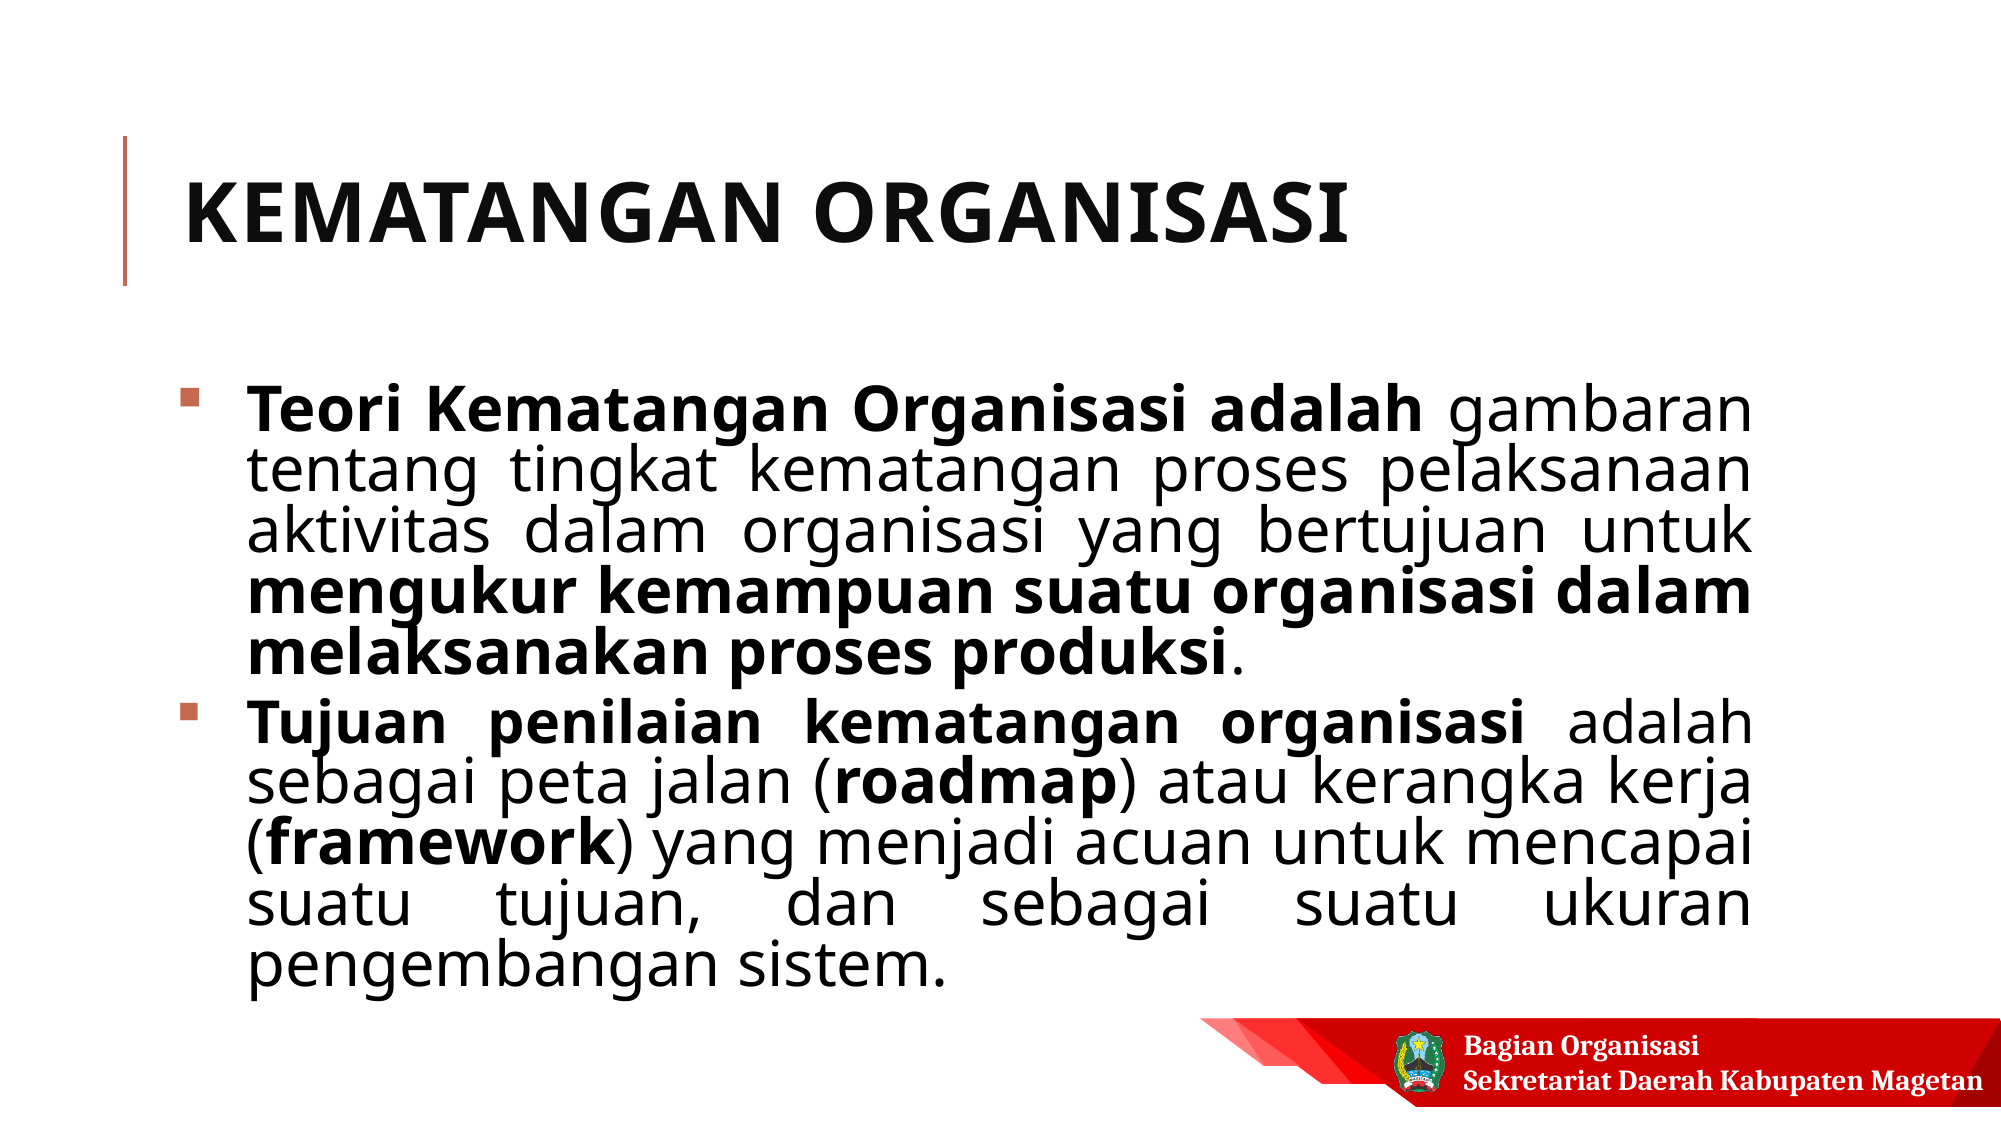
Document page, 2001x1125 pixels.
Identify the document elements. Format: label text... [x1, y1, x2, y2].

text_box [1199, 1015, 2000, 1108]
list Teori Kematangan Organisasi adalah gambaran tentang tingkat kematangan proses pelaksanaan aktivitas dalam organisasi yang bertujuan untuk mengukur kemampuan suatu organisasi dalam melaksanakan proses produksi. Tujuan penilaian kematangan organisasi adalah sebagai peta jalan (roadmap) atau kerangka kerja (framework) yang menjadi acuan untuk mencapai suatu tujuan, dan sebagai suatu ukuran pengembangan sistem. [168, 375, 1763, 1035]
picture [1368, 1023, 1470, 1099]
title Kematangan organisasi [168, 96, 1763, 342]
